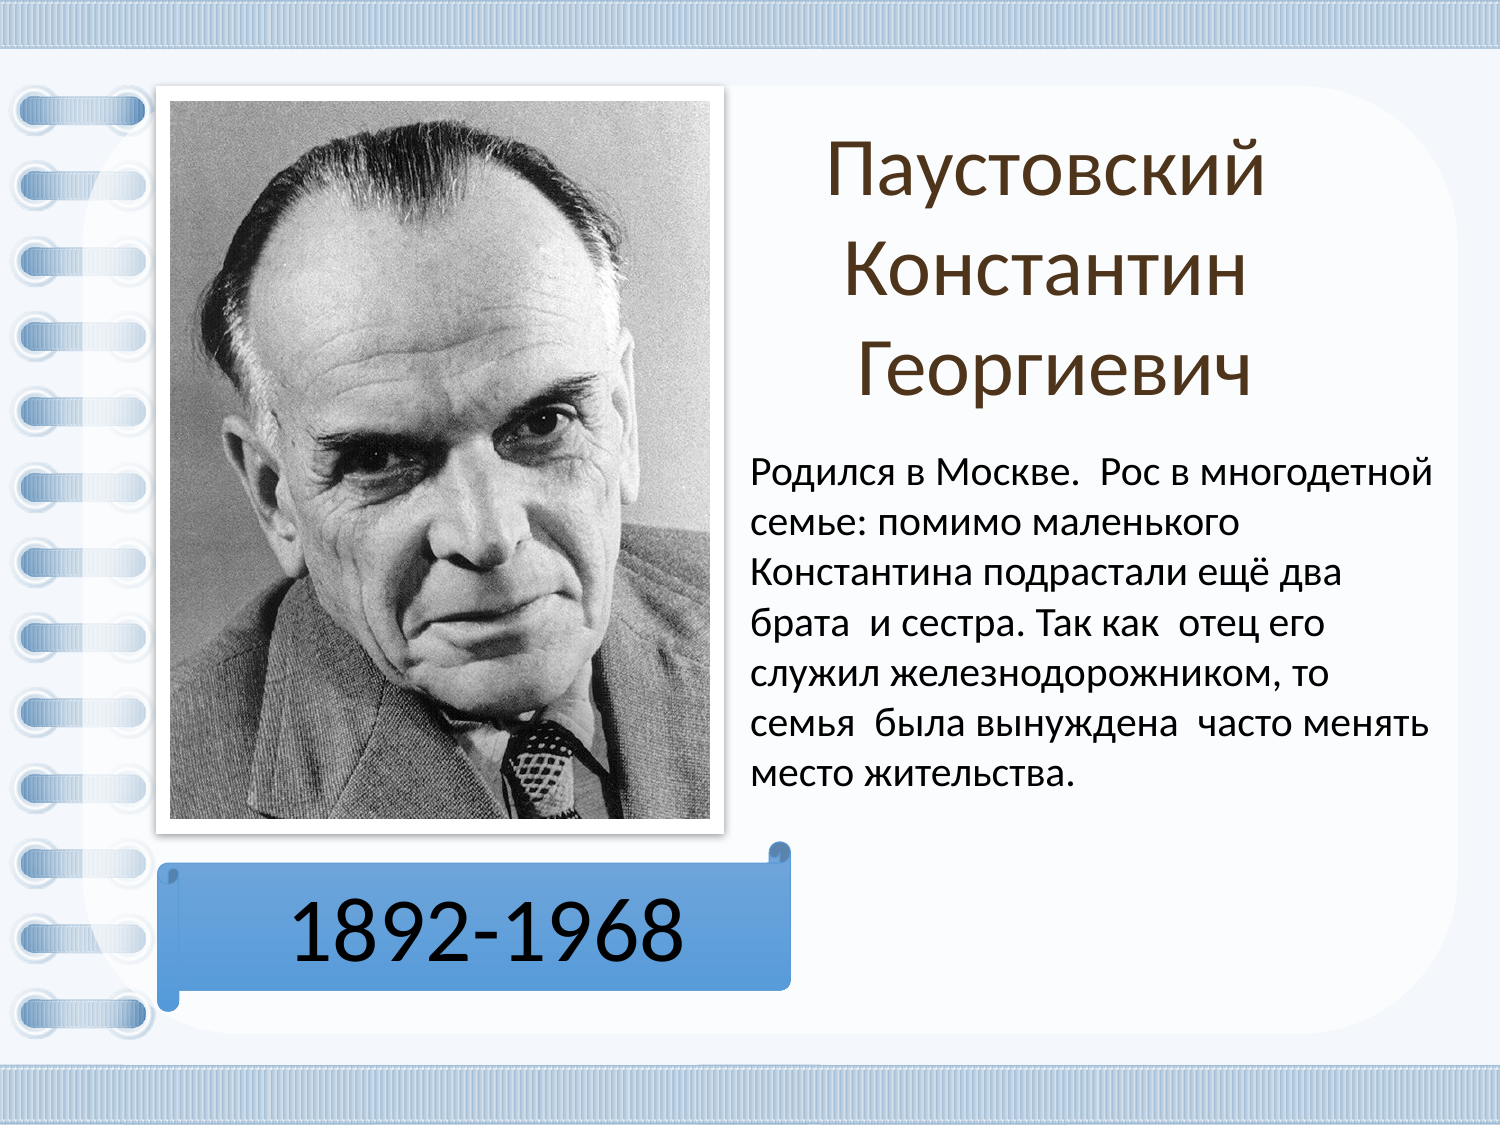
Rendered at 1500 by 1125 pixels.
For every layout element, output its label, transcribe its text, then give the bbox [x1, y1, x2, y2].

text_box Паустовский Константин Георгиевич [810, 104, 1302, 436]
text_box 1892-1968 [240, 862, 733, 987]
text_box [157, 841, 791, 1012]
text_box Родился в Москве. Рос в многодетной семье: помимо маленького Константина подрастали ещё два брата и сестра. Так как отец его служил железнодорожником, то семья была вынуждена часто менять место жительства. [735, 436, 1461, 839]
picture [170, 100, 710, 820]
